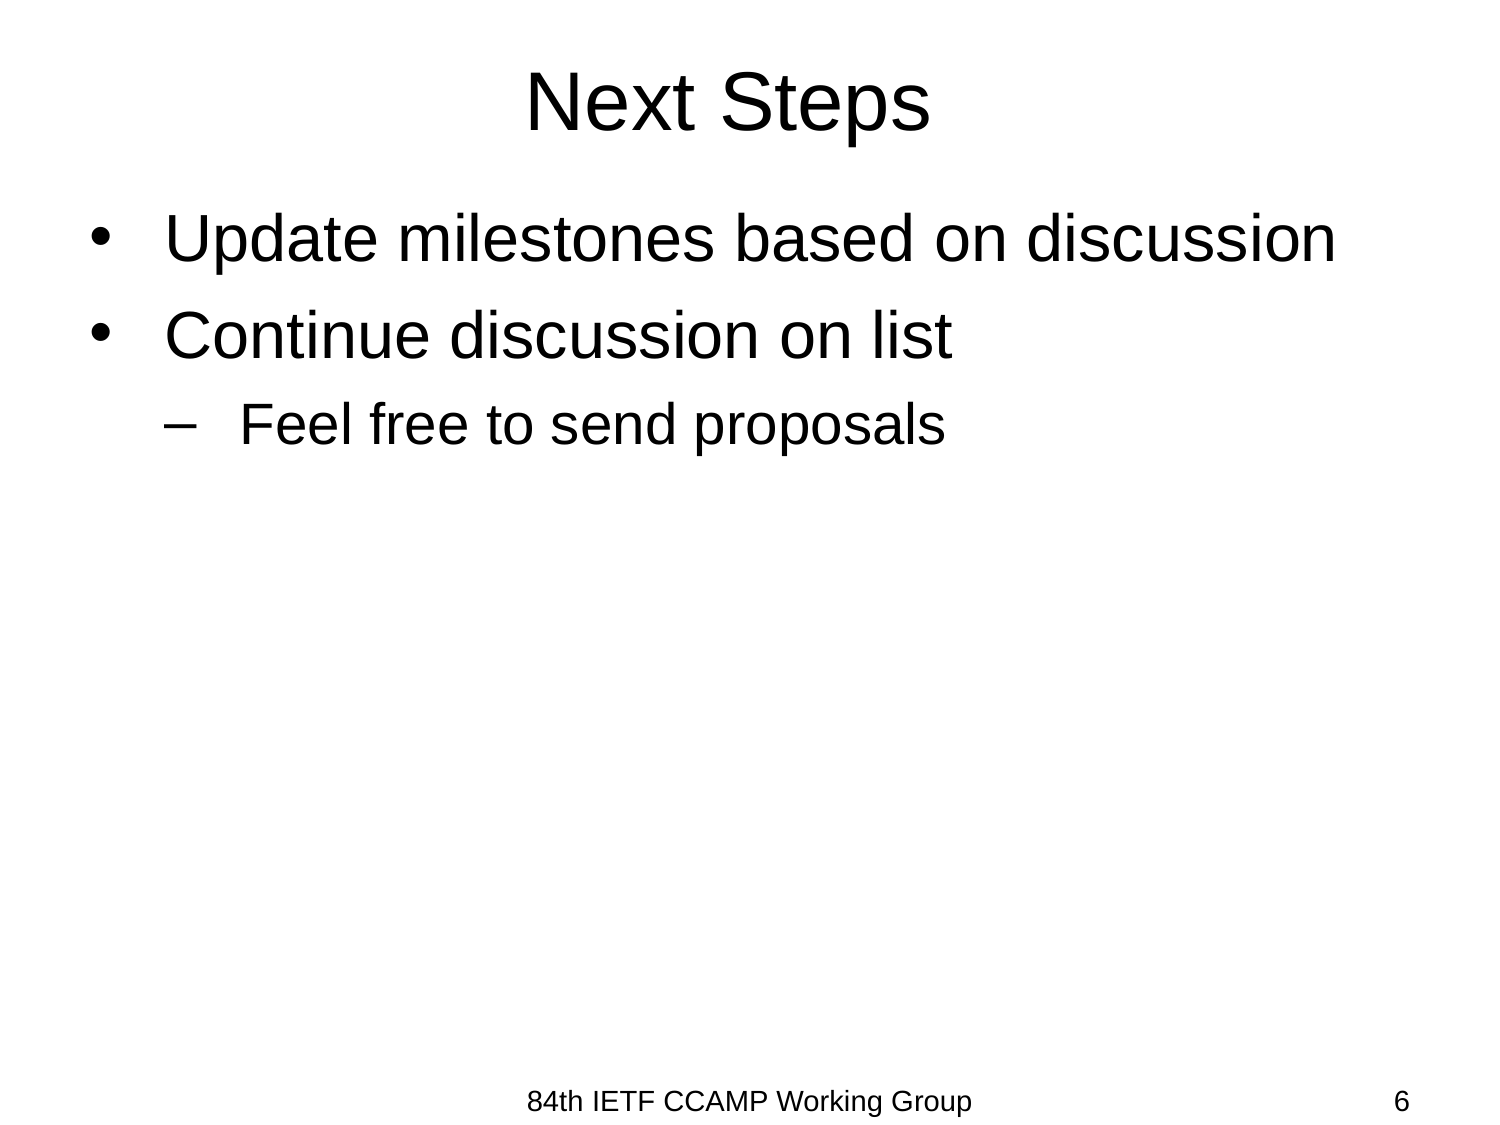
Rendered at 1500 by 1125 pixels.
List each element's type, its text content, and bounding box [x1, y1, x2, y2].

slide_number 6 [1074, 1074, 1425, 1125]
title Next Steps [75, 7, 1425, 187]
list Update milestones based on discussion Continue discussion on list Feel free to send proposals [75, 187, 1425, 1071]
footer 84th IETF CCAMP Working Group [430, 1074, 1069, 1125]
